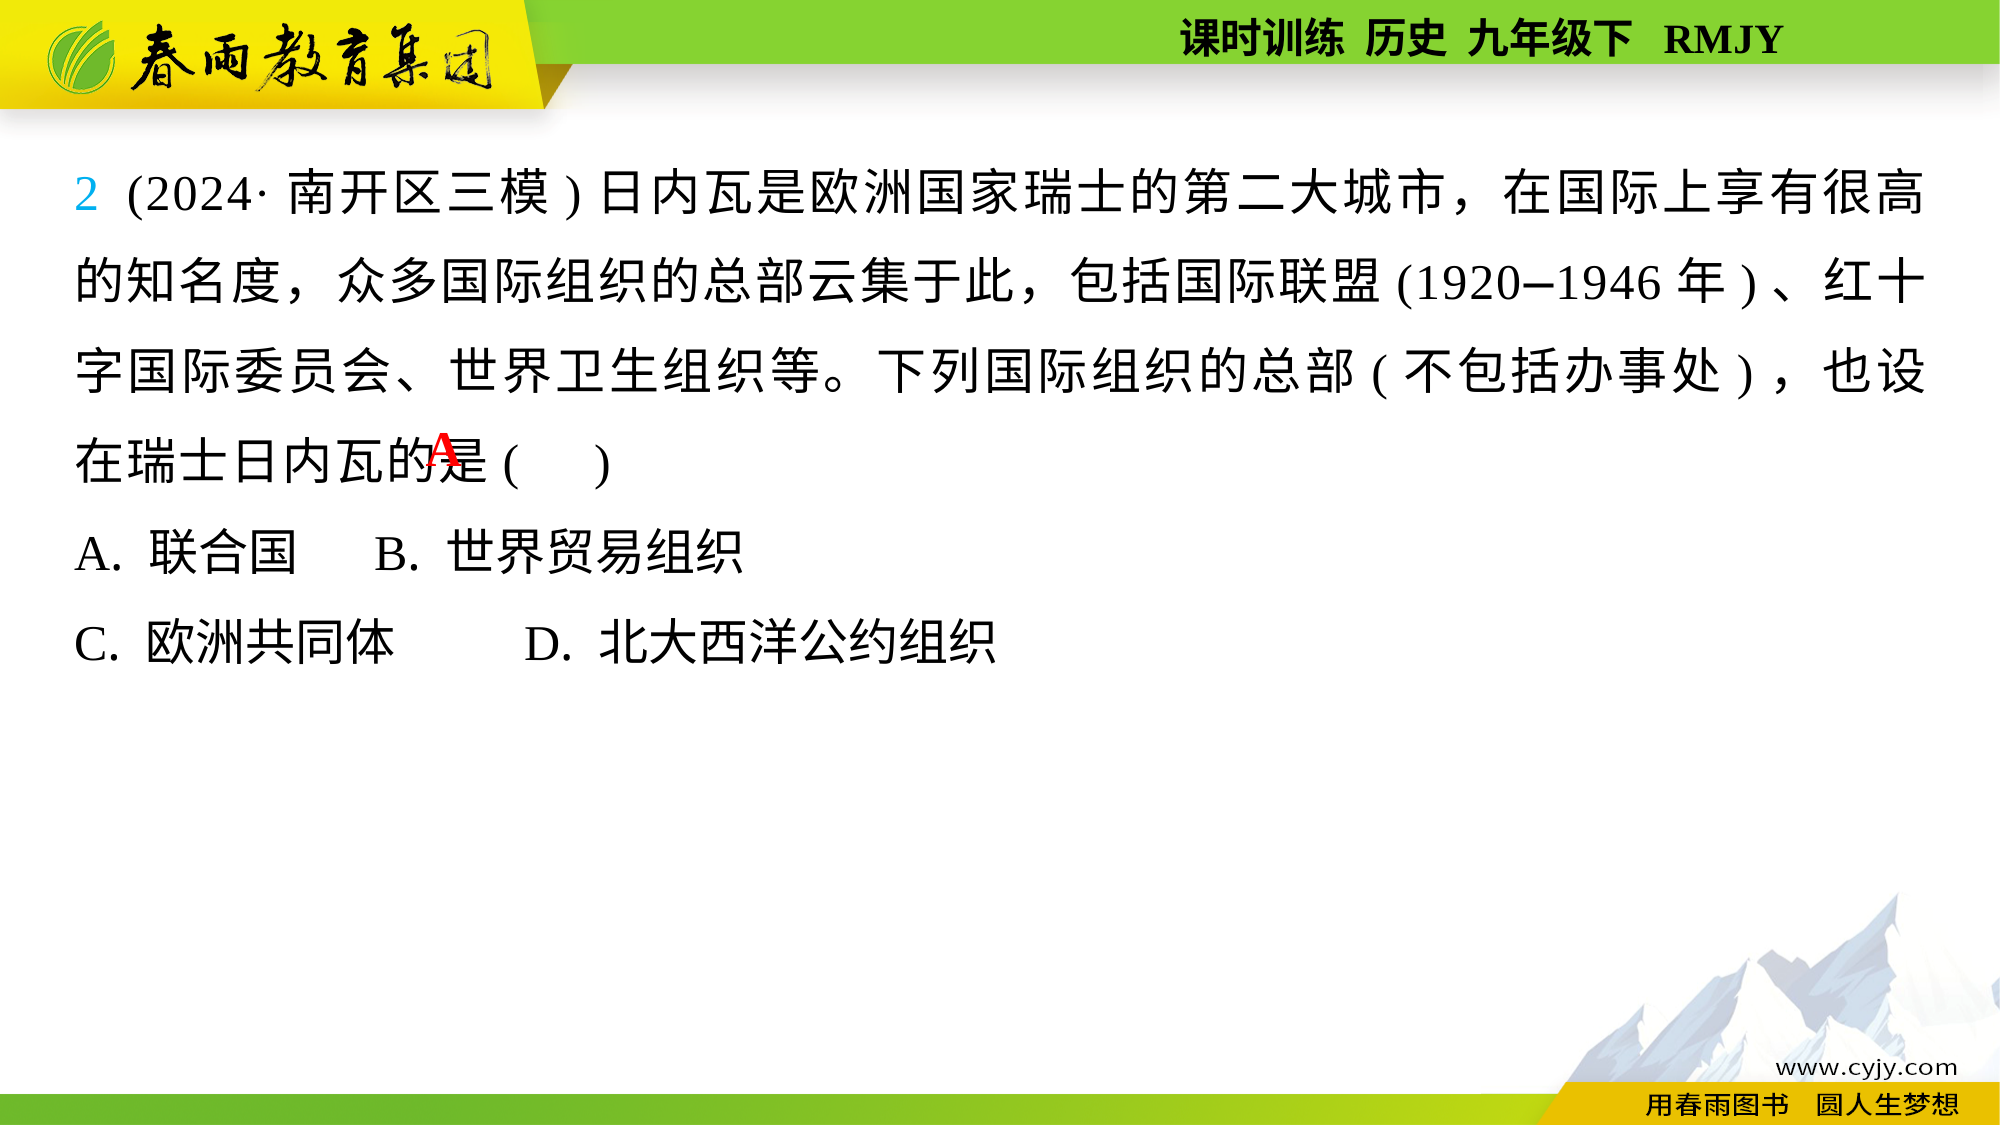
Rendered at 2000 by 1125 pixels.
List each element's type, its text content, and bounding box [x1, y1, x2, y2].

picture [0, 0, 2000, 1125]
list 2 (2024·南开区三模)日内瓦是欧洲国家瑞士的第二大城市，在国际上享有很高的知名度，众多国际组织的总部云集于此，包括国际联盟(1920—1946年)、红十字国际委员会、世界卫生组织等。下列国际组织的总部(不包括办事处)，也设在瑞士日内瓦的是( ) A. 联合国 B. 世界贸易组织 C. 欧洲共同体 D. 北大西洋公约组织 [59, 122, 1944, 683]
text_box A [410, 408, 477, 484]
